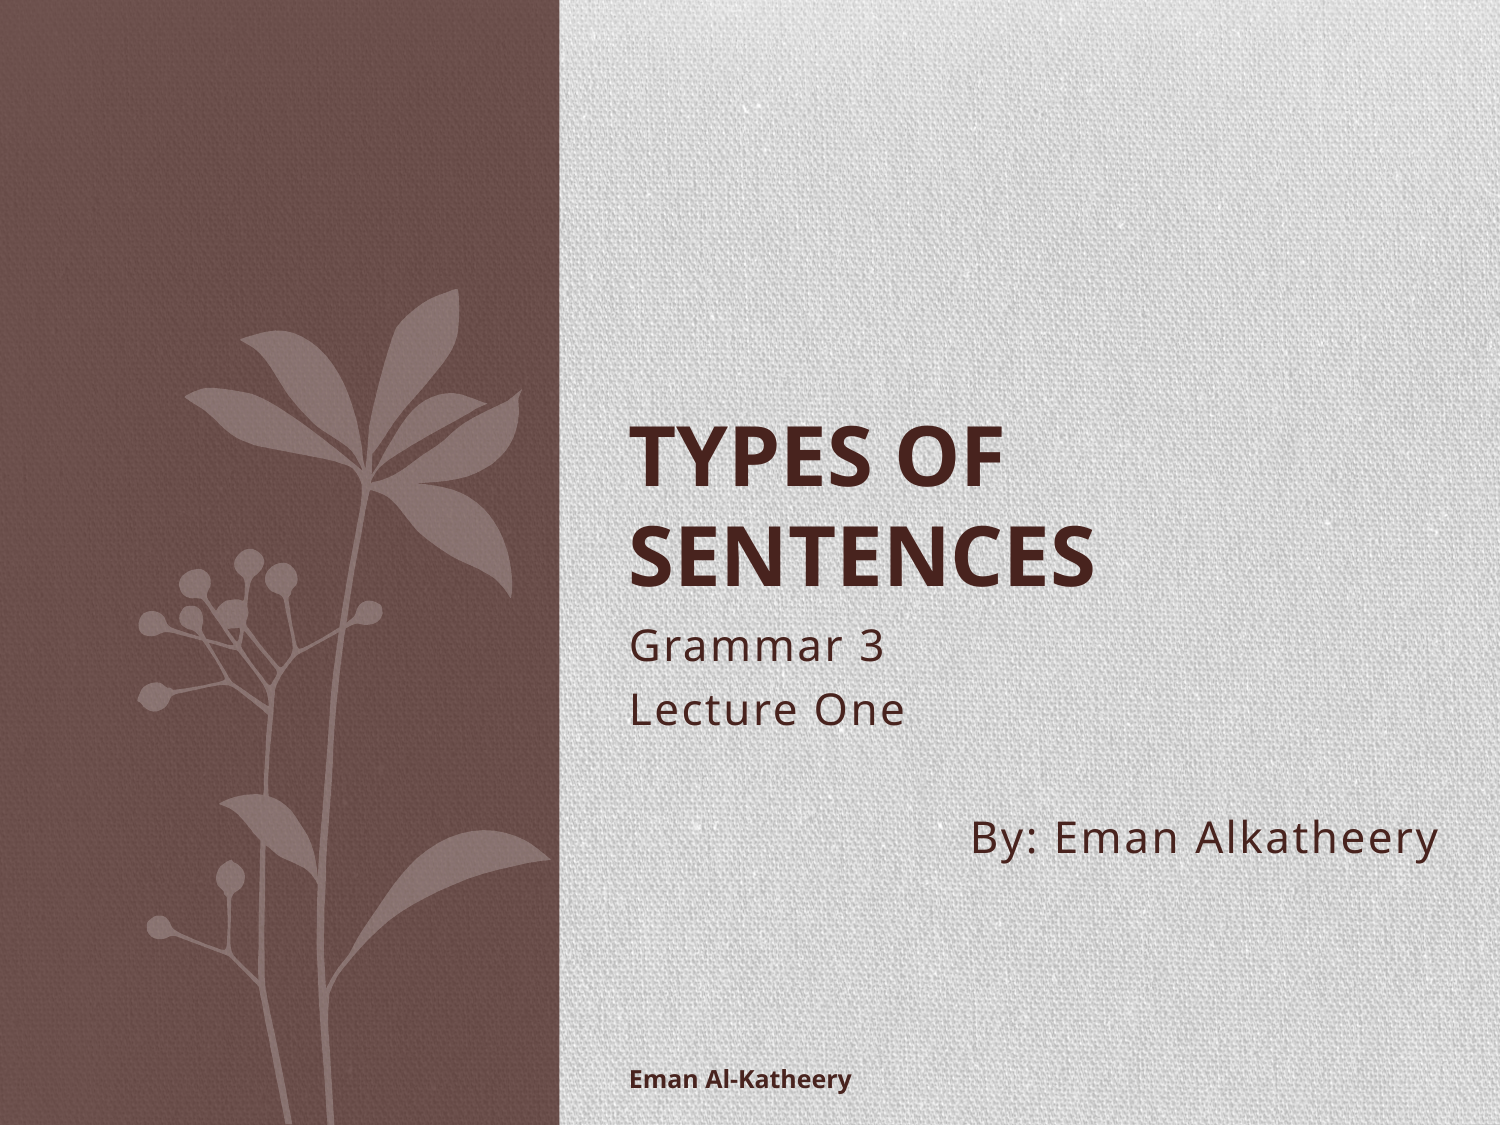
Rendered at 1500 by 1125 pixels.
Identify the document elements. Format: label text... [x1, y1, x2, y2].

subtitle Grammar 3 Lecture One By: Eman Alkatheery [614, 611, 1454, 870]
footer Eman Al-Katheery [614, 1054, 1285, 1103]
title Types of Sentences [613, 232, 1454, 611]
